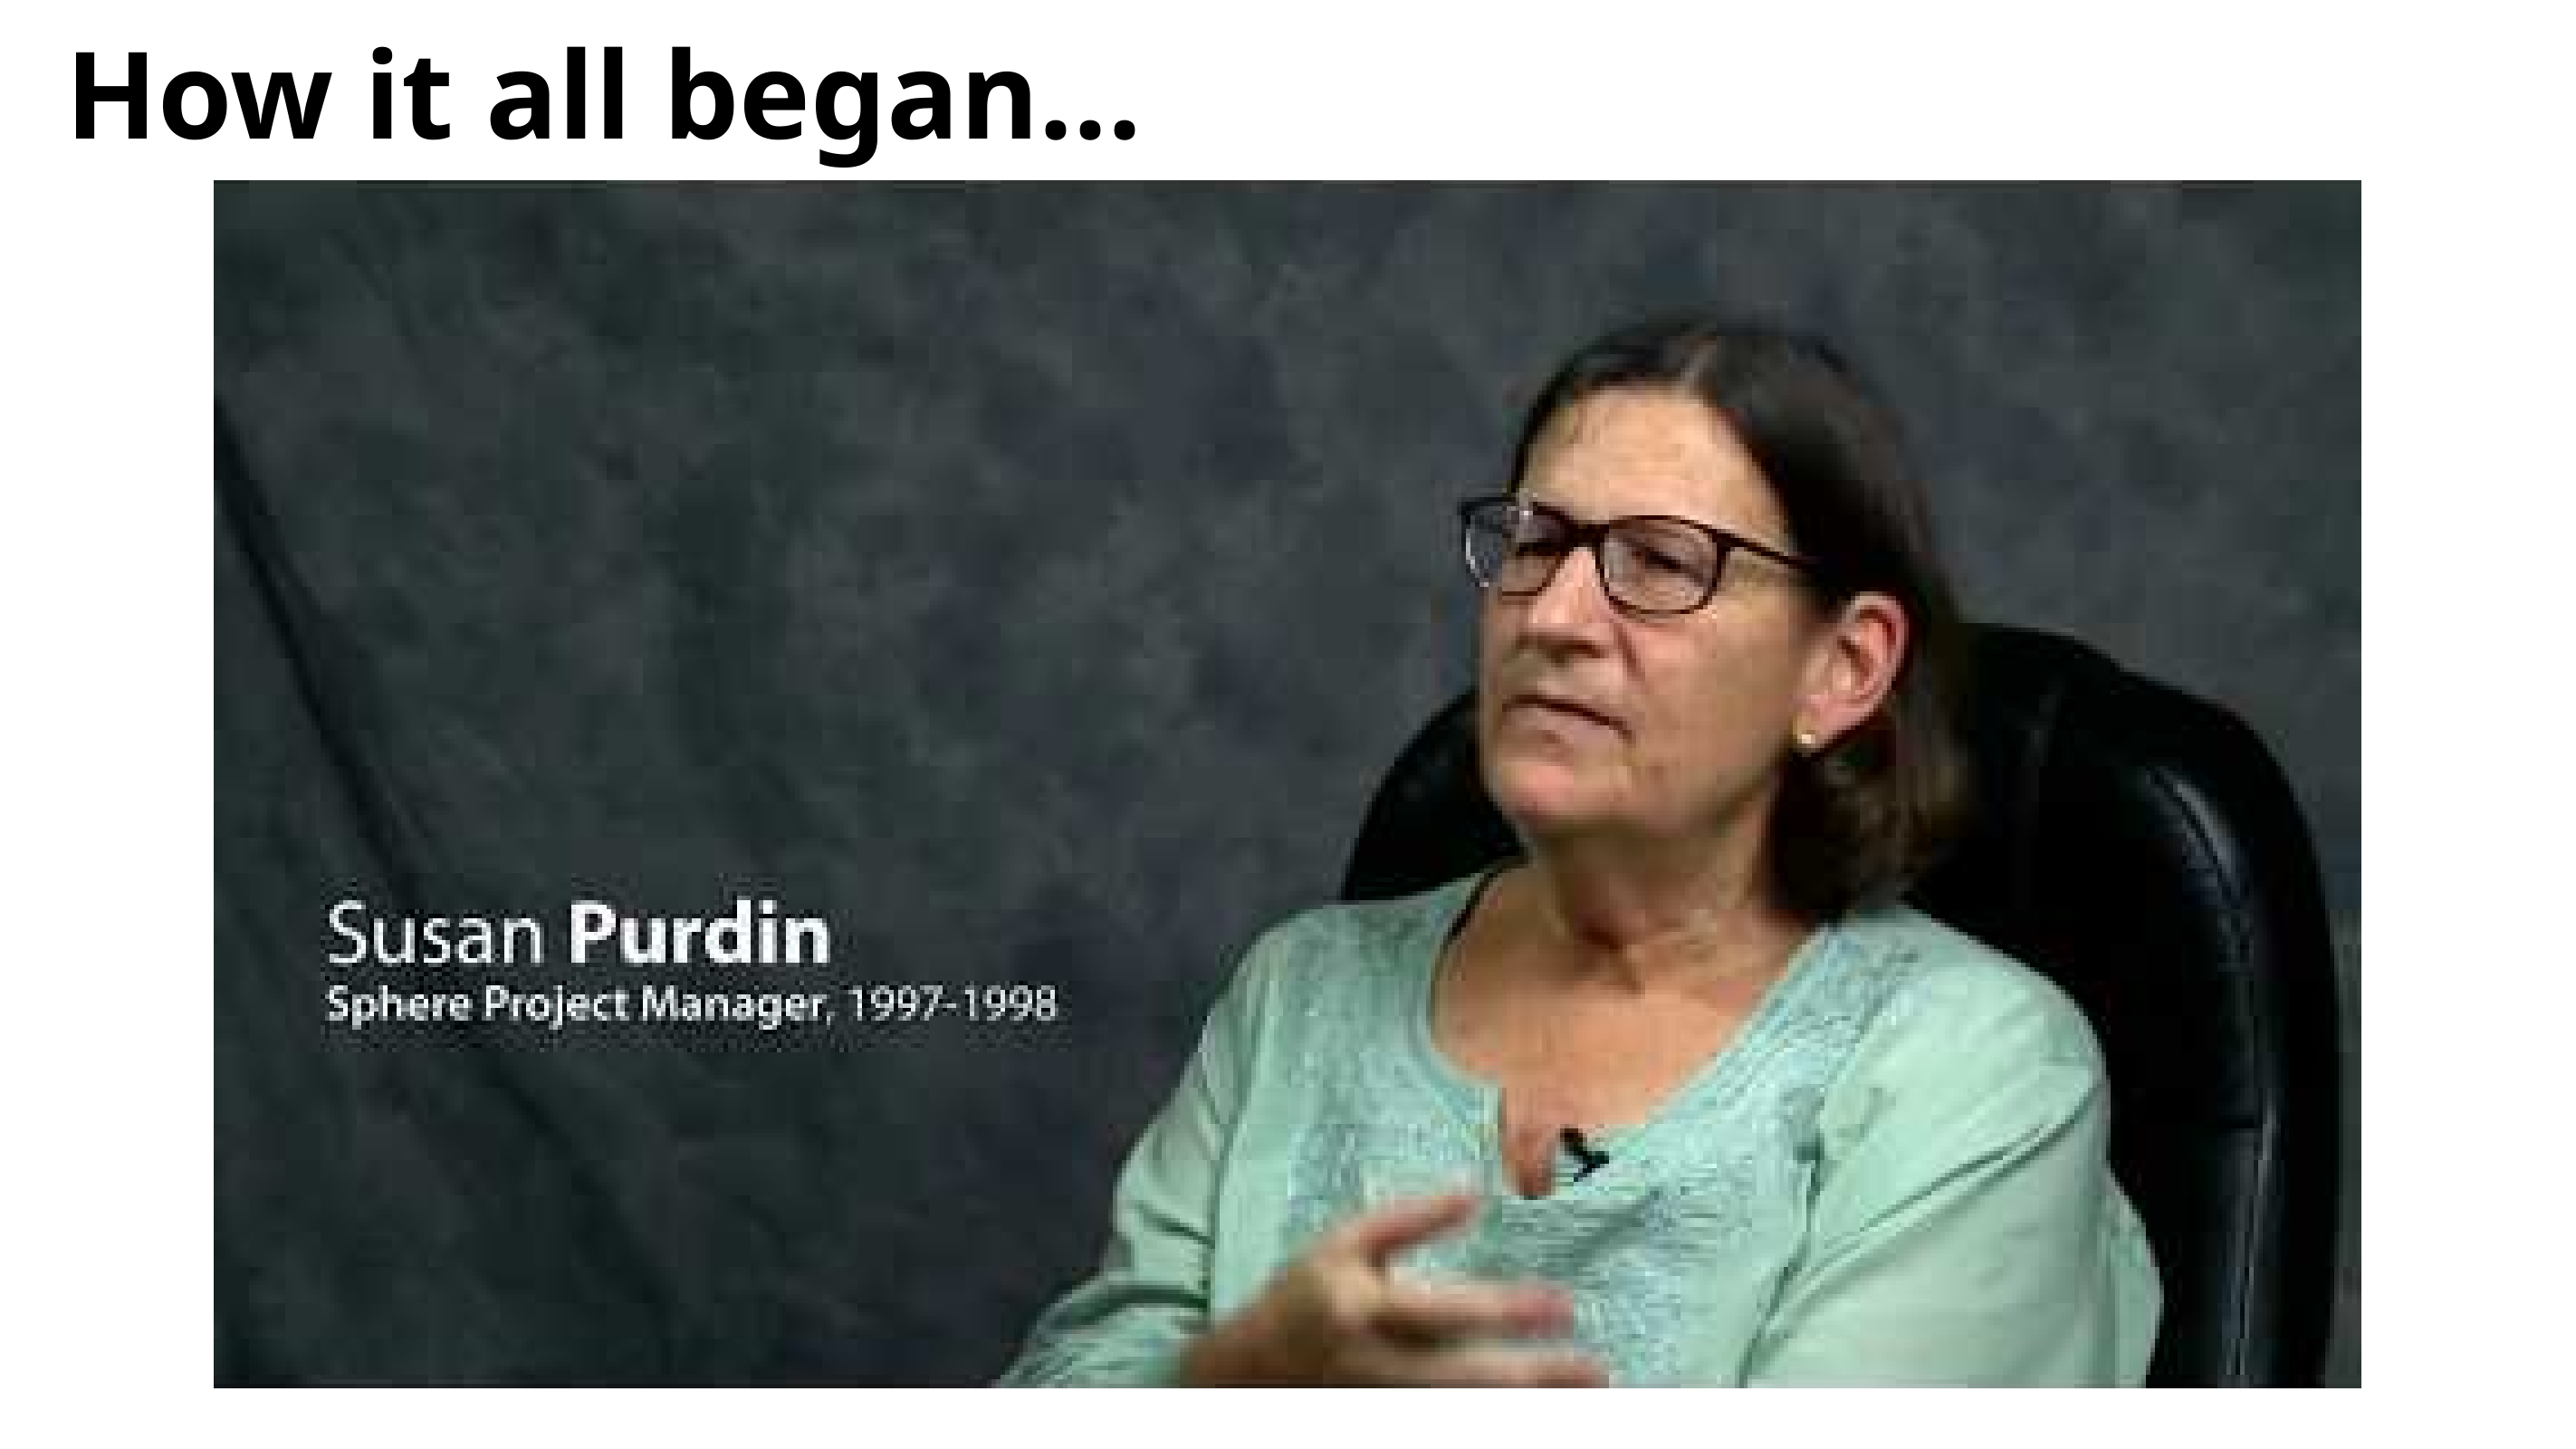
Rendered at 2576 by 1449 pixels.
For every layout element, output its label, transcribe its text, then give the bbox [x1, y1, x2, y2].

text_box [213, 179, 2362, 1389]
title How it all began… [57, 10, 2131, 179]
